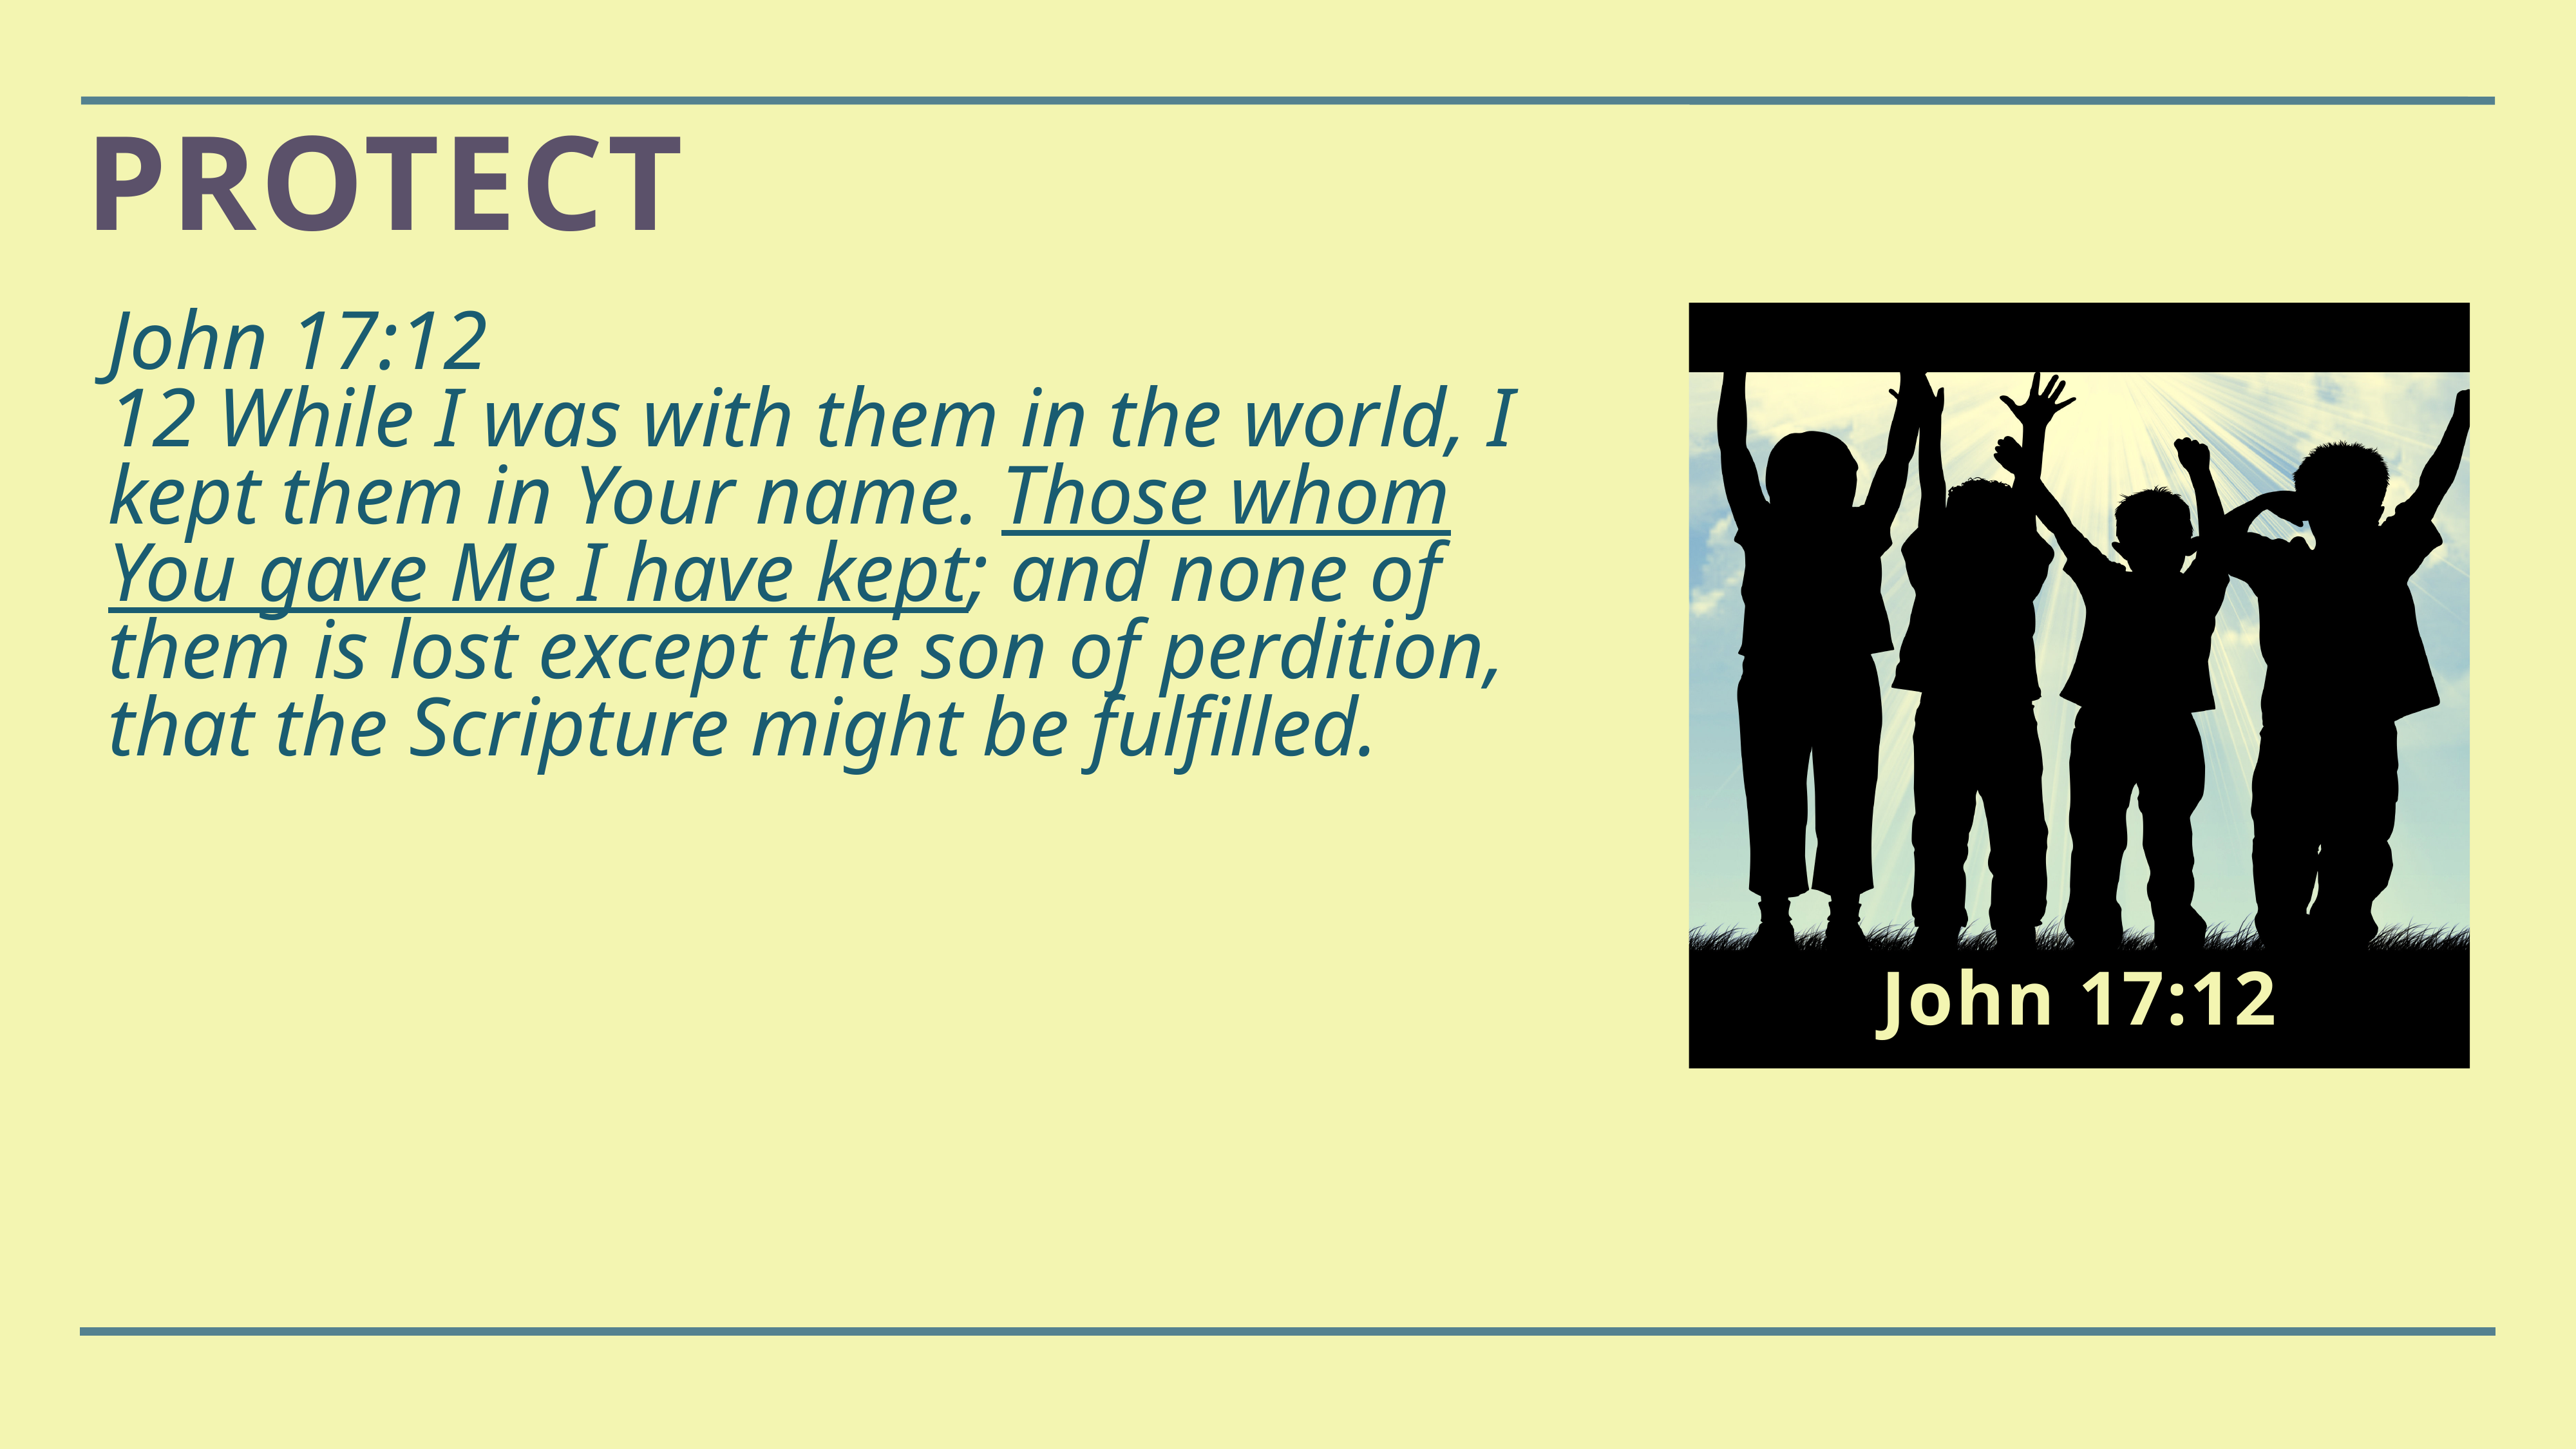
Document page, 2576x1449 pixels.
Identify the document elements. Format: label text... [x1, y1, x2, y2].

picture [1689, 302, 2470, 1068]
title Protect [79, 77, 2316, 265]
list John 17:12 12 While I was with them in the world, I kept them in Your name. Those whom You gave Me I have kept; and none of them is lost except the son of perdition, that the Scripture might be fulfilled. [102, 301, 1604, 1030]
